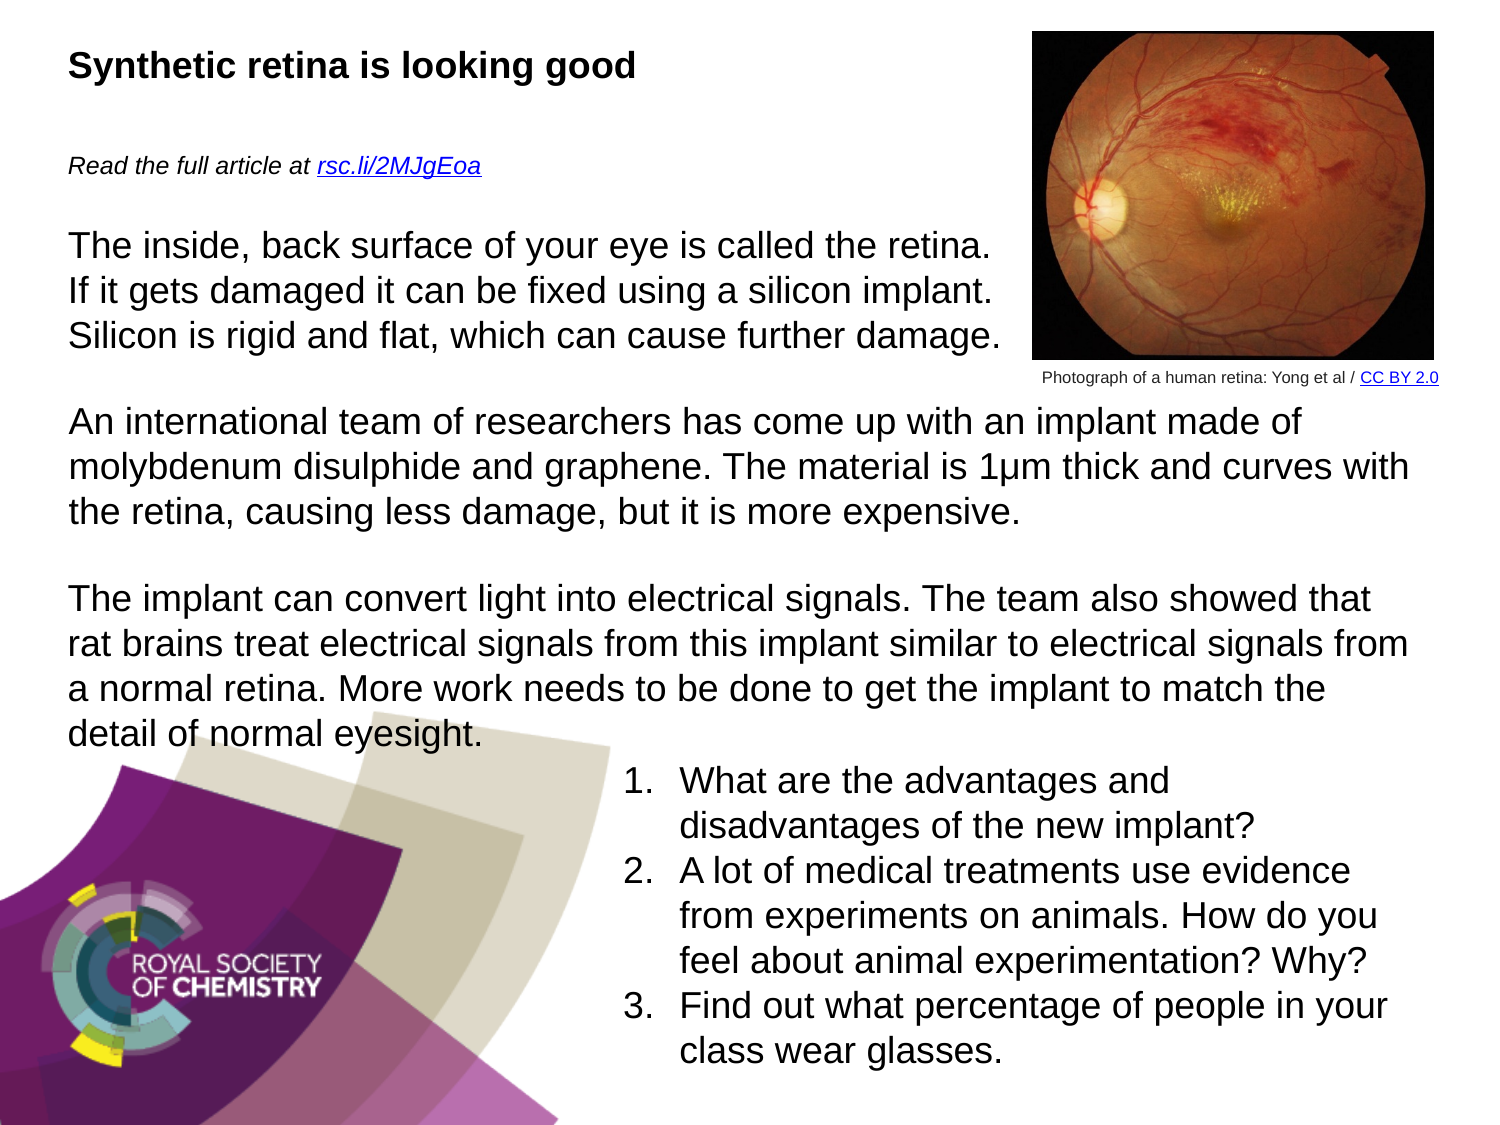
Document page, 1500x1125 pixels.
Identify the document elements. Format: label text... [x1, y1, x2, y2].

text_box The inside, back surface of your eye is called the retina. If it gets damaged it can be fixed using a silicon implant. Silicon is rigid and flat, which can cause further damage. [53, 213, 1027, 364]
text_box What are the advantages and disadvantages of the new implant? A lot of medical treatments use evidence from experiments on animals. How do you feel about animal experimentation? Why? Find out what percentage of people in your class wear glasses. [608, 748, 1434, 1079]
text_box Synthetic retina is looking good [53, 33, 786, 94]
text_box The implant can convert light into electrical signals. The team also showed that rat brains treat electrical signals from this implant similar to electrical signals from a normal retina. More work needs to be done to get the implant to match the detail of normal eyesight. [53, 566, 1434, 807]
text_box Read the full article at rsc.li/2MJgEoa [53, 142, 514, 187]
text_box Photograph of a human retina: Yong et al / CC BY 2.0 [1027, 359, 1466, 395]
text_box An international team of researchers has come up with an implant made of molybdenum disulphide and graphene. The material is 1μm thick and curves with the retina, causing less damage, but it is more expensive. [53, 389, 1434, 540]
picture [0, 3, 1500, 1125]
